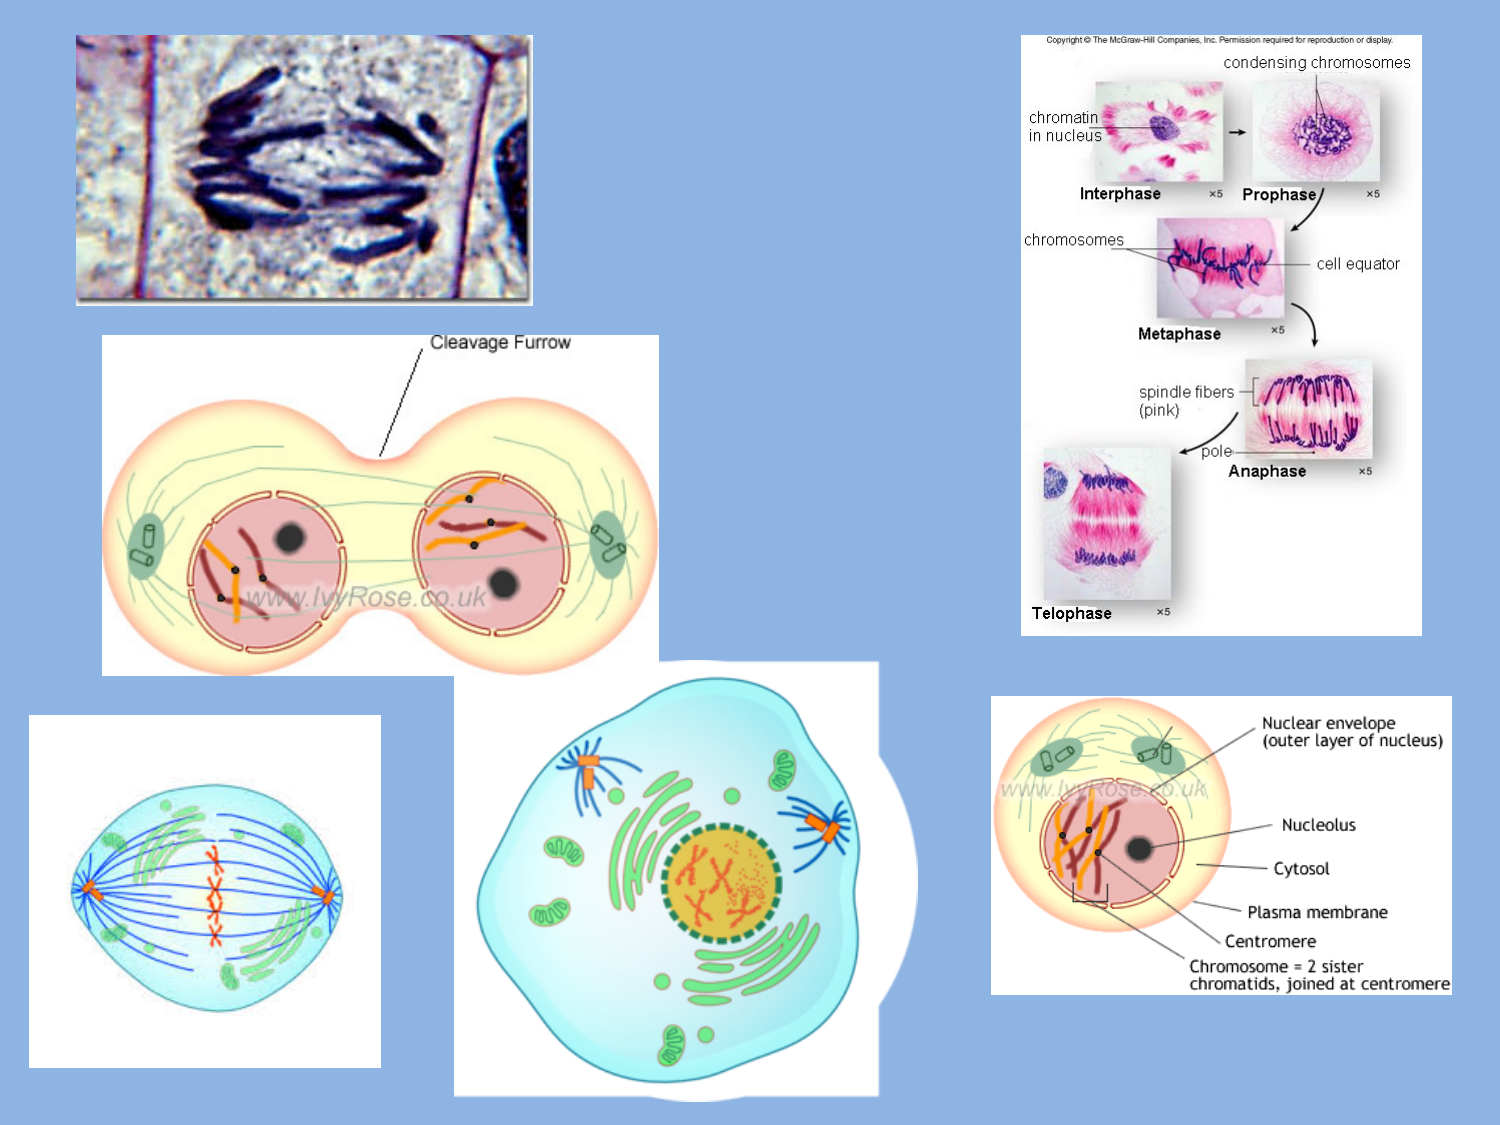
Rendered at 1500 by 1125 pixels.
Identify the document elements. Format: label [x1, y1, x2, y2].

picture [29, 715, 382, 1068]
picture [1021, 35, 1422, 636]
picture [76, 35, 534, 307]
picture [991, 696, 1453, 995]
picture [102, 335, 919, 1102]
